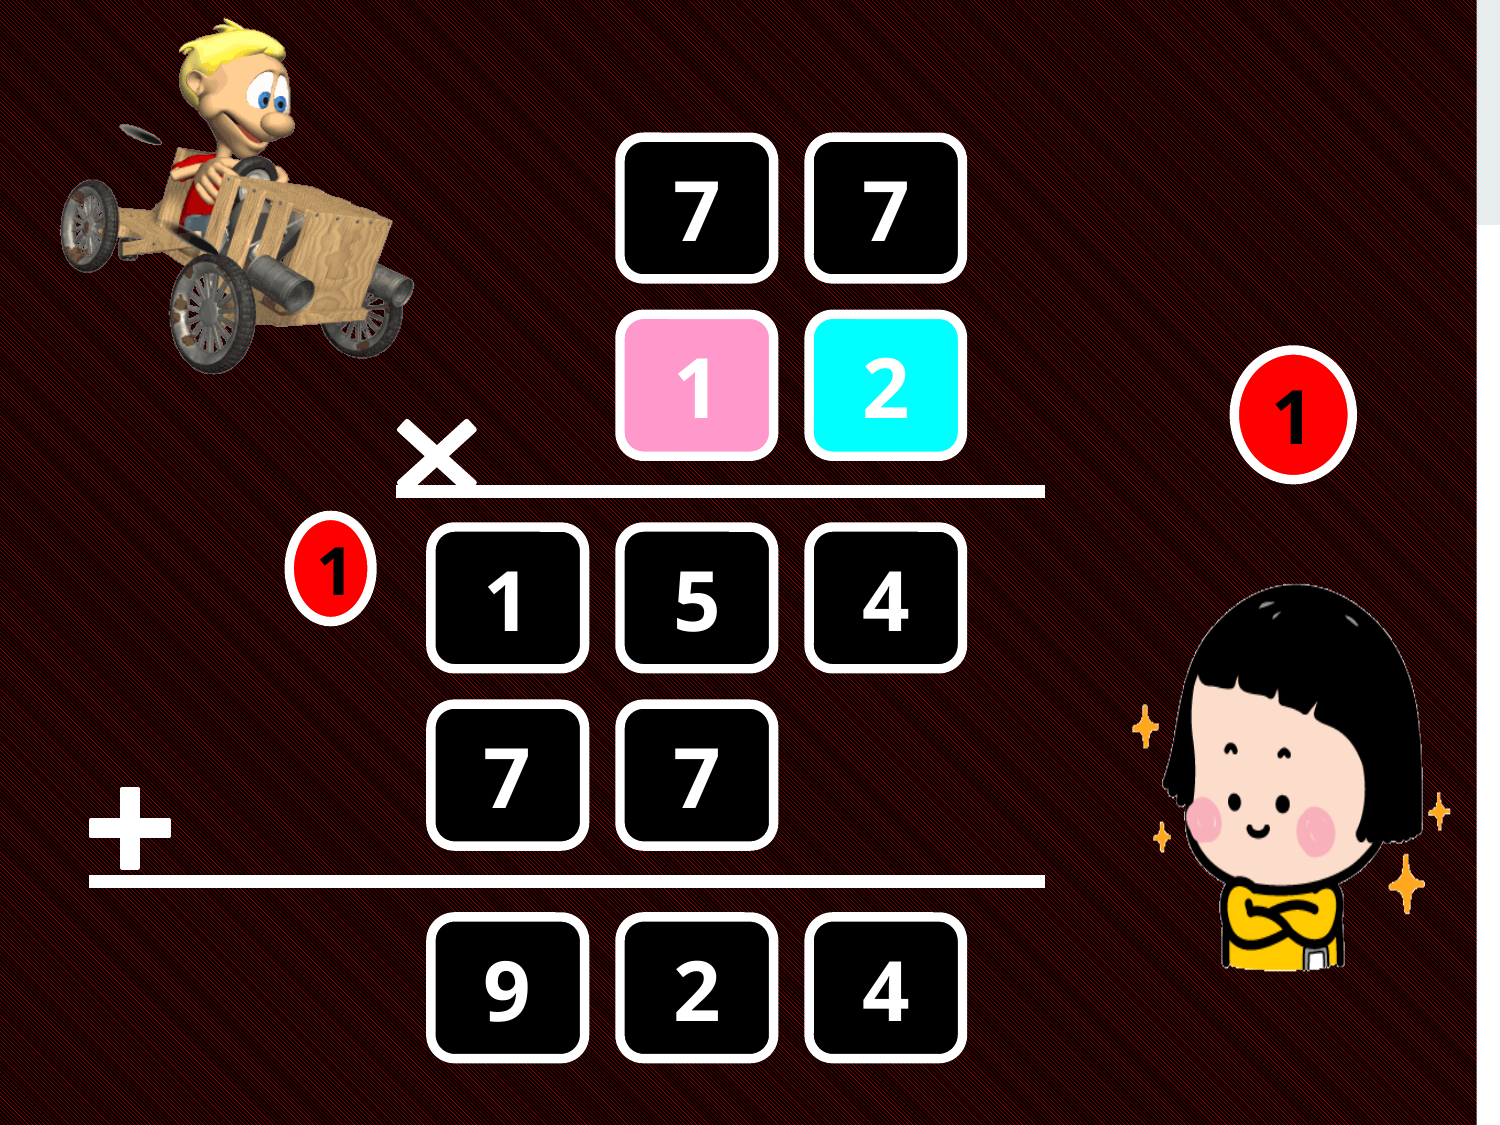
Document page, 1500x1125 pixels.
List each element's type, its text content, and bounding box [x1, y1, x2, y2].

text_box 9 [428, 914, 587, 1061]
text_box 1 [617, 311, 777, 459]
text_box 1 [428, 524, 587, 672]
picture [36, 9, 438, 390]
text_box 2 [806, 311, 965, 459]
text_box [89, 787, 171, 870]
text_box [396, 418, 477, 486]
text_box 7 [428, 701, 587, 849]
text_box 2 [617, 914, 777, 1061]
picture [1117, 576, 1470, 973]
text_box 1 [1231, 347, 1355, 482]
text_box 4 [806, 524, 965, 672]
text_box 7 [617, 134, 777, 282]
text_box 5 [617, 524, 777, 672]
text_box 7 [806, 134, 965, 282]
text_box 1 [286, 513, 375, 624]
text_box 4 [806, 914, 965, 1061]
text_box 7 [617, 701, 777, 849]
